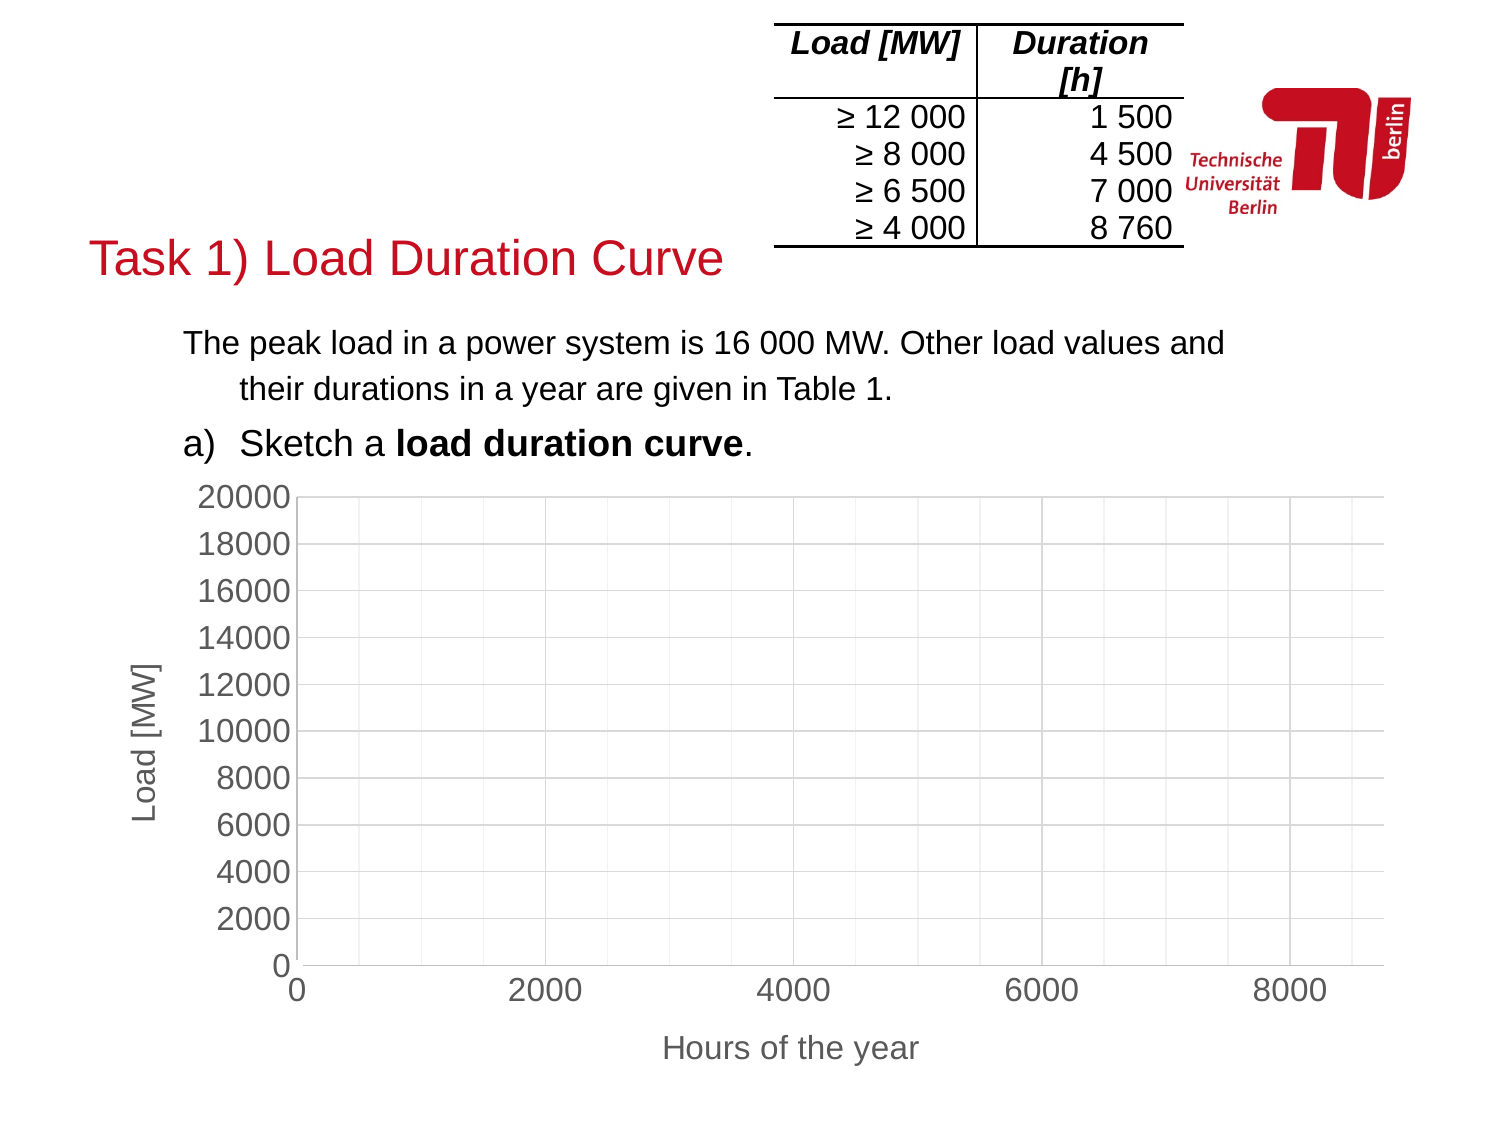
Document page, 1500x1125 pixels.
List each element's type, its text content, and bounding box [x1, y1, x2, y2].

picture [1186, 88, 1411, 214]
table_cell ≥ 8 000 [774, 135, 976, 173]
title Task 1) Load Duration Curve [88, 226, 1411, 286]
list The peak load in a power system is 16 000 MW. Other load values and their durations in a year are given in Table 1. Sketch a load duration curve. [183, 315, 1294, 466]
table_header Load [MW] [774, 26, 976, 97]
table_cell ≥ 4 000 [774, 210, 976, 245]
table_cell 1 500 [978, 99, 1184, 135]
table_cell ≥ 6 500 [774, 173, 976, 210]
chart [88, 466, 1411, 1101]
table_cell ≥ 12 000 [774, 99, 976, 135]
table_header Duration [h] [978, 26, 1184, 97]
table_cell 8 760 [978, 210, 1184, 245]
table_cell 4 500 [978, 135, 1184, 173]
table_cell 7 000 [978, 173, 1184, 210]
